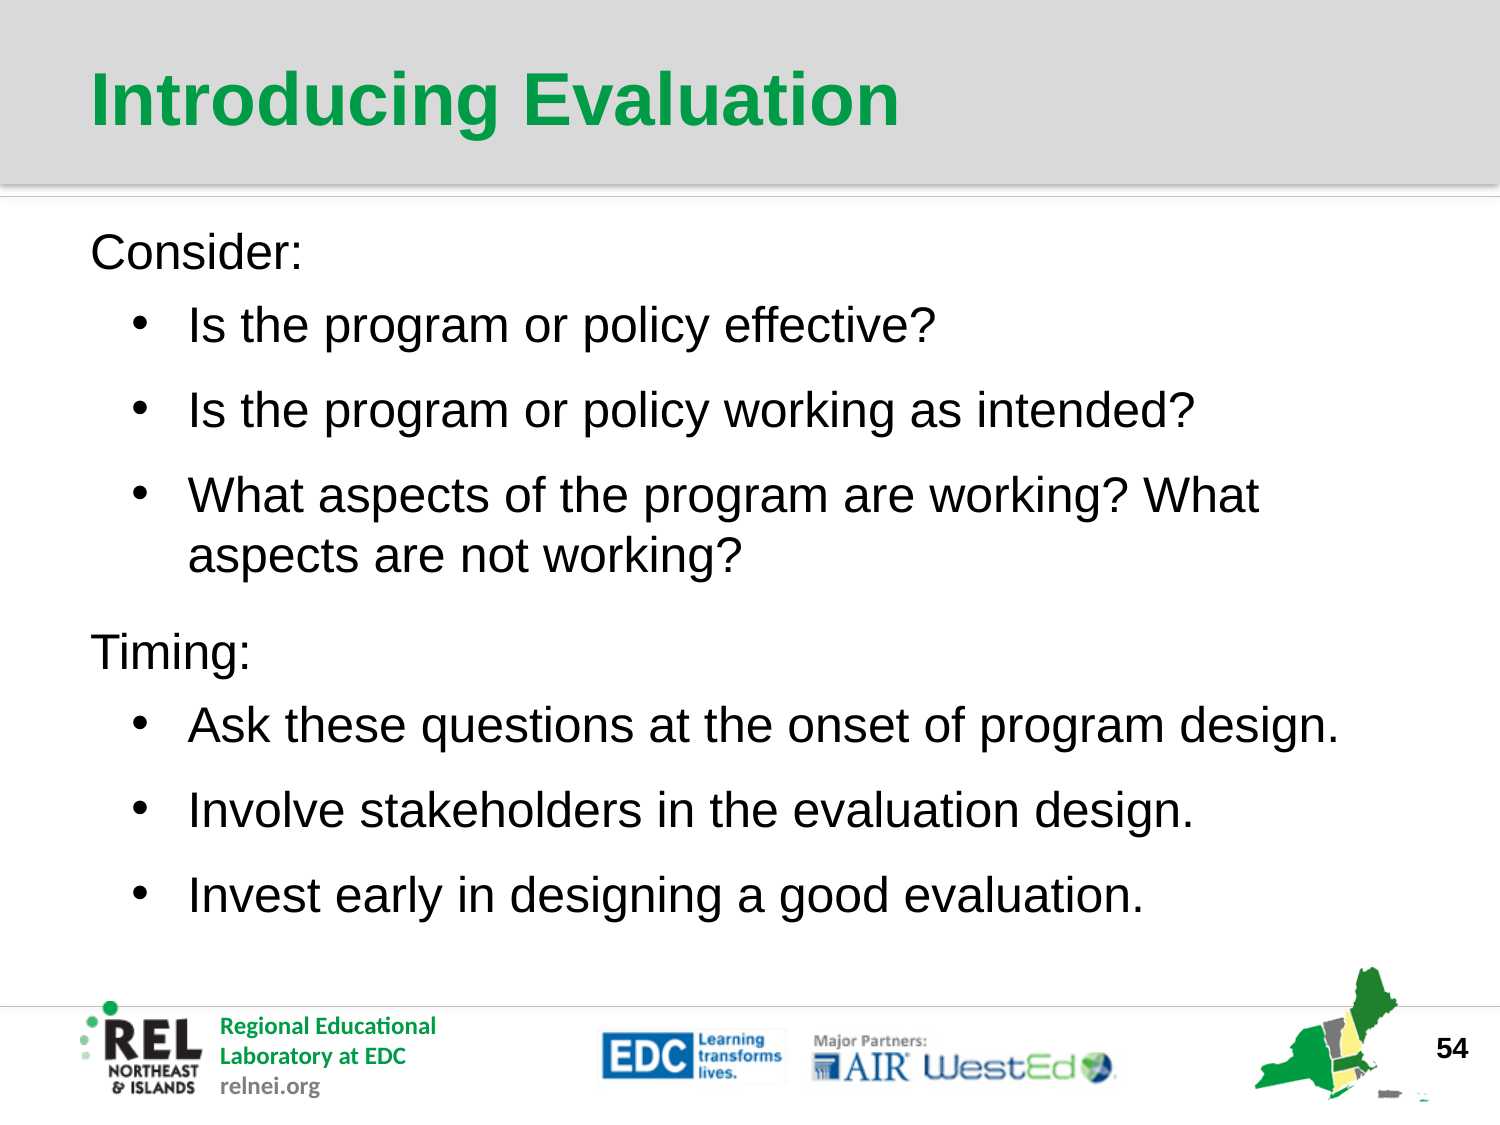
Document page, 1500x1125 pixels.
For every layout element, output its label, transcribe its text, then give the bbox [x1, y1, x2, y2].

picture [80, 1001, 227, 1108]
picture [1245, 964, 1442, 1103]
list Consider: Is the program or policy effective? Is the program or policy working as intended? What aspects of the program are working? What aspects are not working? Timing: Ask these questions at the onset of program design. Involve stakeholders in the evaluation design. Invest early in designing a good evaluation. [75, 212, 1425, 982]
picture [594, 1028, 1138, 1091]
title Introducing Evaluation [75, 25, 1425, 165]
slide_number 54 [1392, 1017, 1484, 1077]
